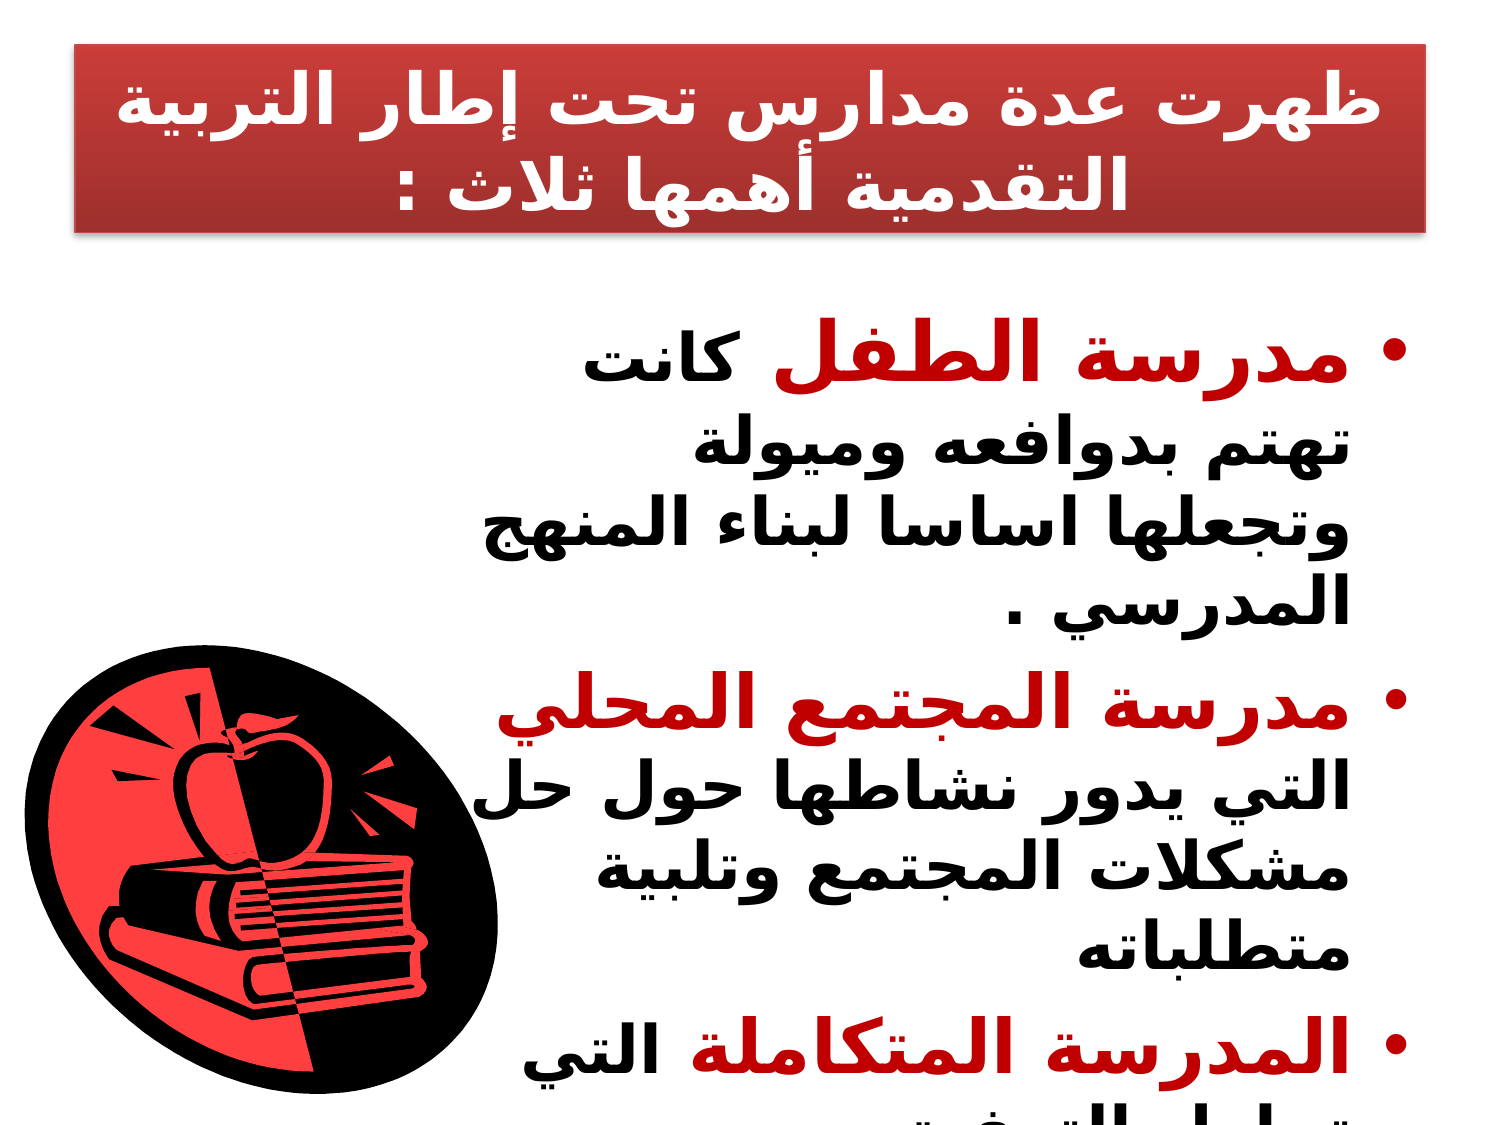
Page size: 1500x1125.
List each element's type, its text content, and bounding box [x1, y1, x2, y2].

list مدرسة الطفل كانت تهتم بدوافعه وميولة وتجعلها اساسا لبناء المنهج المدرسي . مدرسة المجتمع المحلي التي يدور نشاطها حول حل مشكلات المجتمع وتلبية متطلباته المدرسة المتكاملة التي تحاول التوفيق بين المدرستين السابقتين من خلال اهتمامها بكل من الفرد والمجتمع [419, 290, 1425, 1005]
title ظهرت عدة مدارس تحت إطار التربية التقدمية أهمها ثلاث : [74, 44, 1426, 233]
picture [17, 644, 503, 1095]
